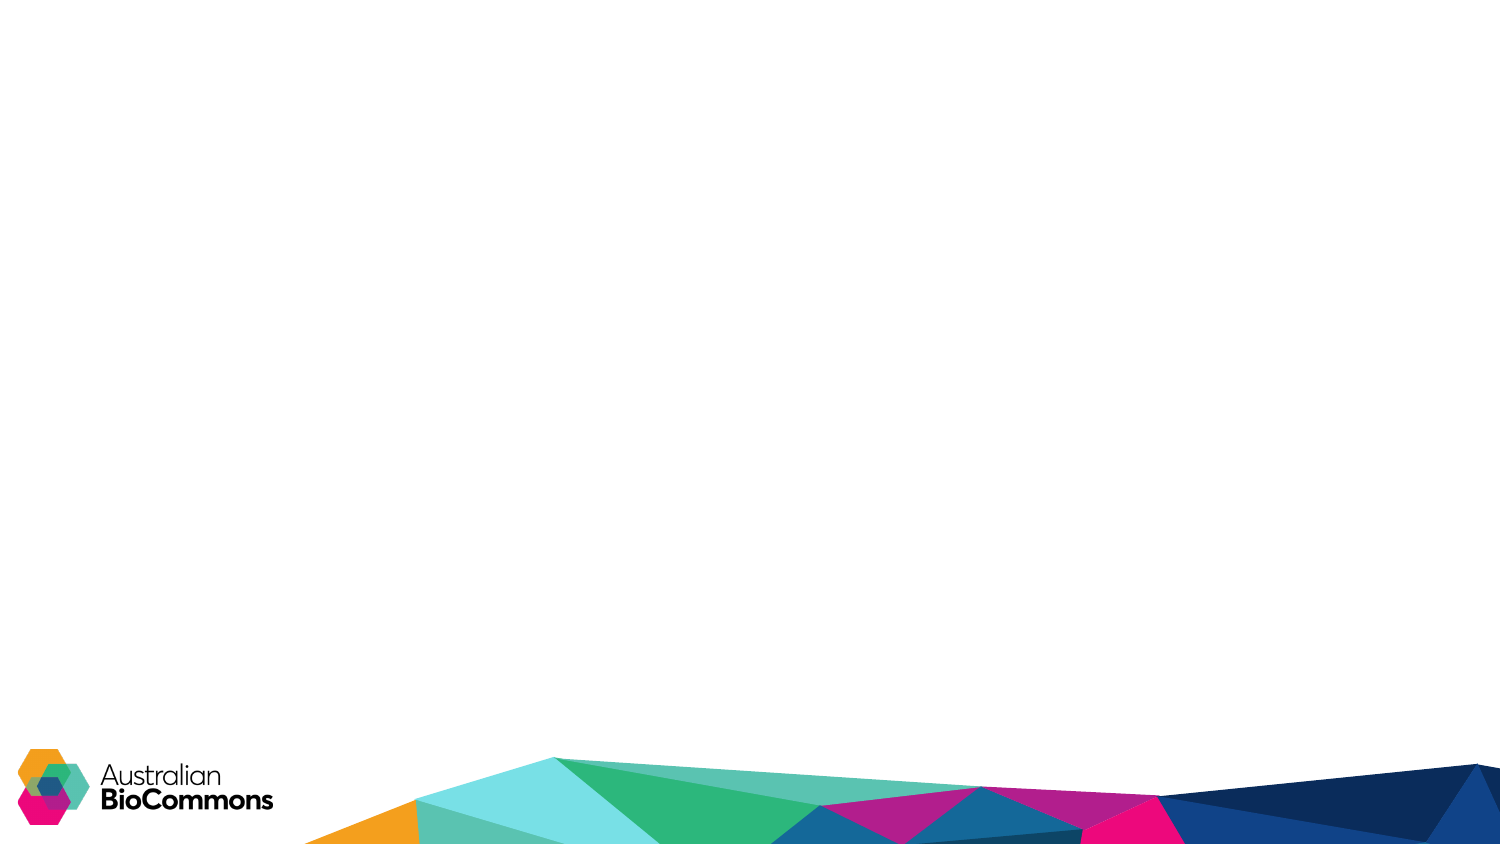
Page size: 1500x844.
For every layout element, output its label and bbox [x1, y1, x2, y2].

picture [17, 749, 273, 825]
